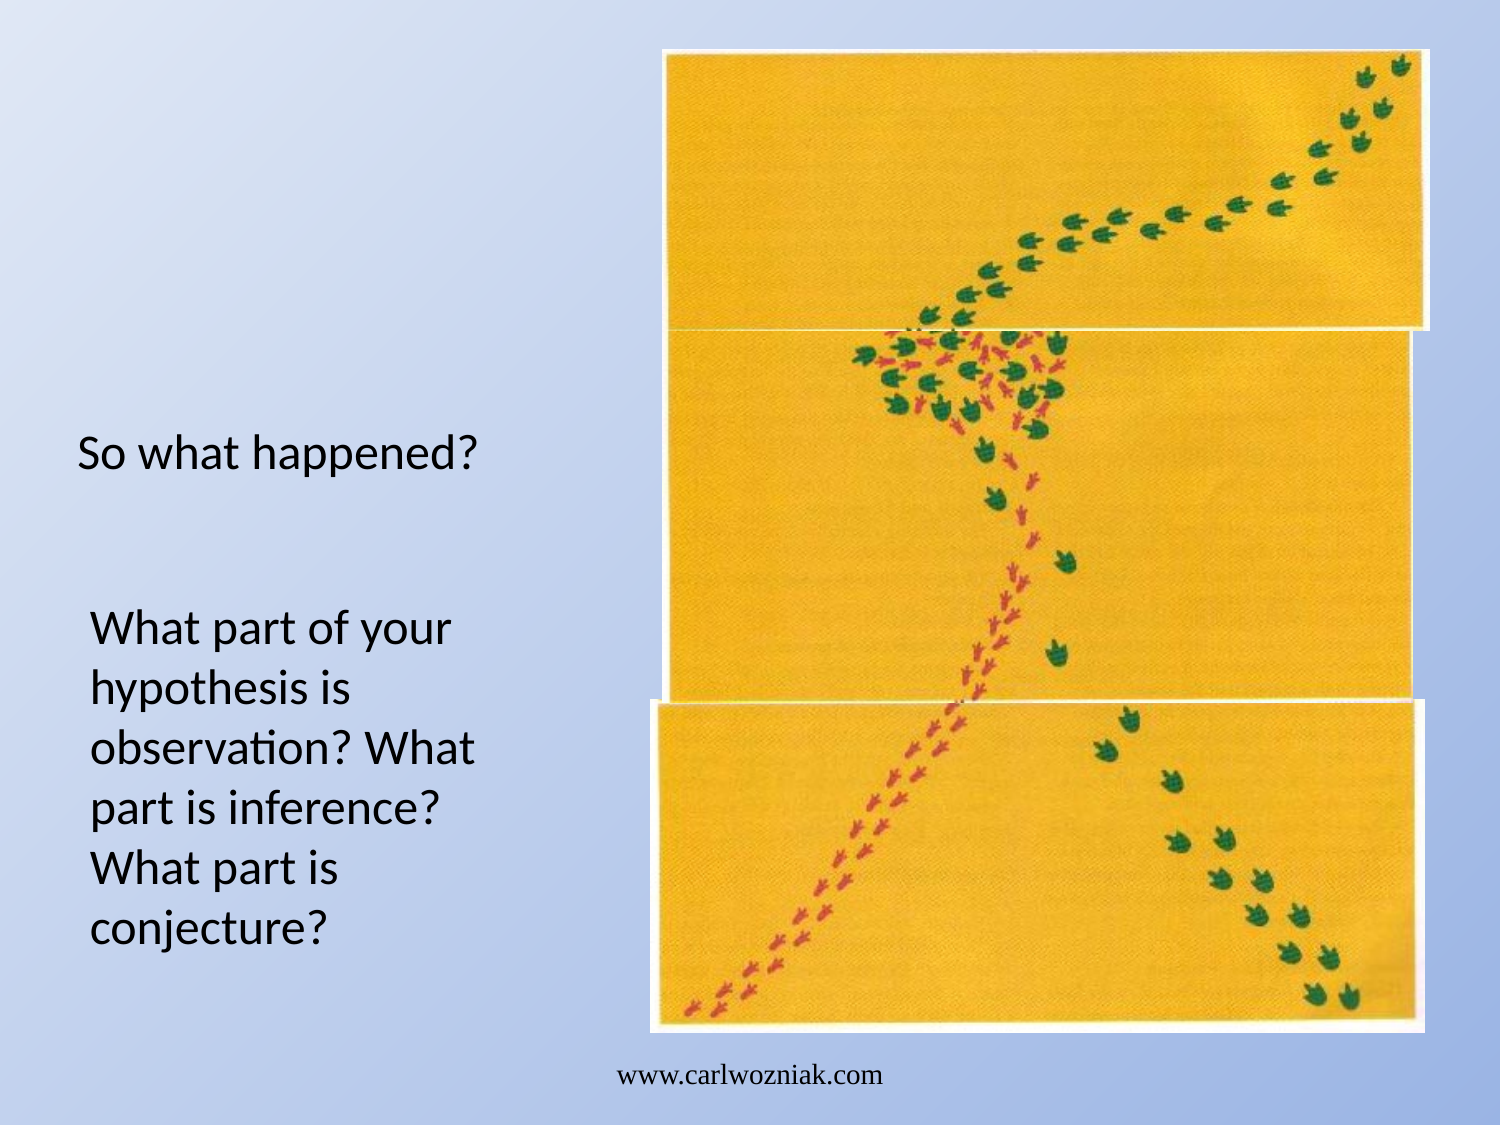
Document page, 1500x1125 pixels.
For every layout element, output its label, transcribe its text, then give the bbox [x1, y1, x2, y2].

footer www.carlwozniak.com [512, 1042, 988, 1103]
picture [649, 49, 1430, 1033]
text_box So what happened? [62, 412, 613, 488]
text_box What part of your hypothesis is observation? What part is inference? What part is conjecture? [75, 587, 563, 963]
